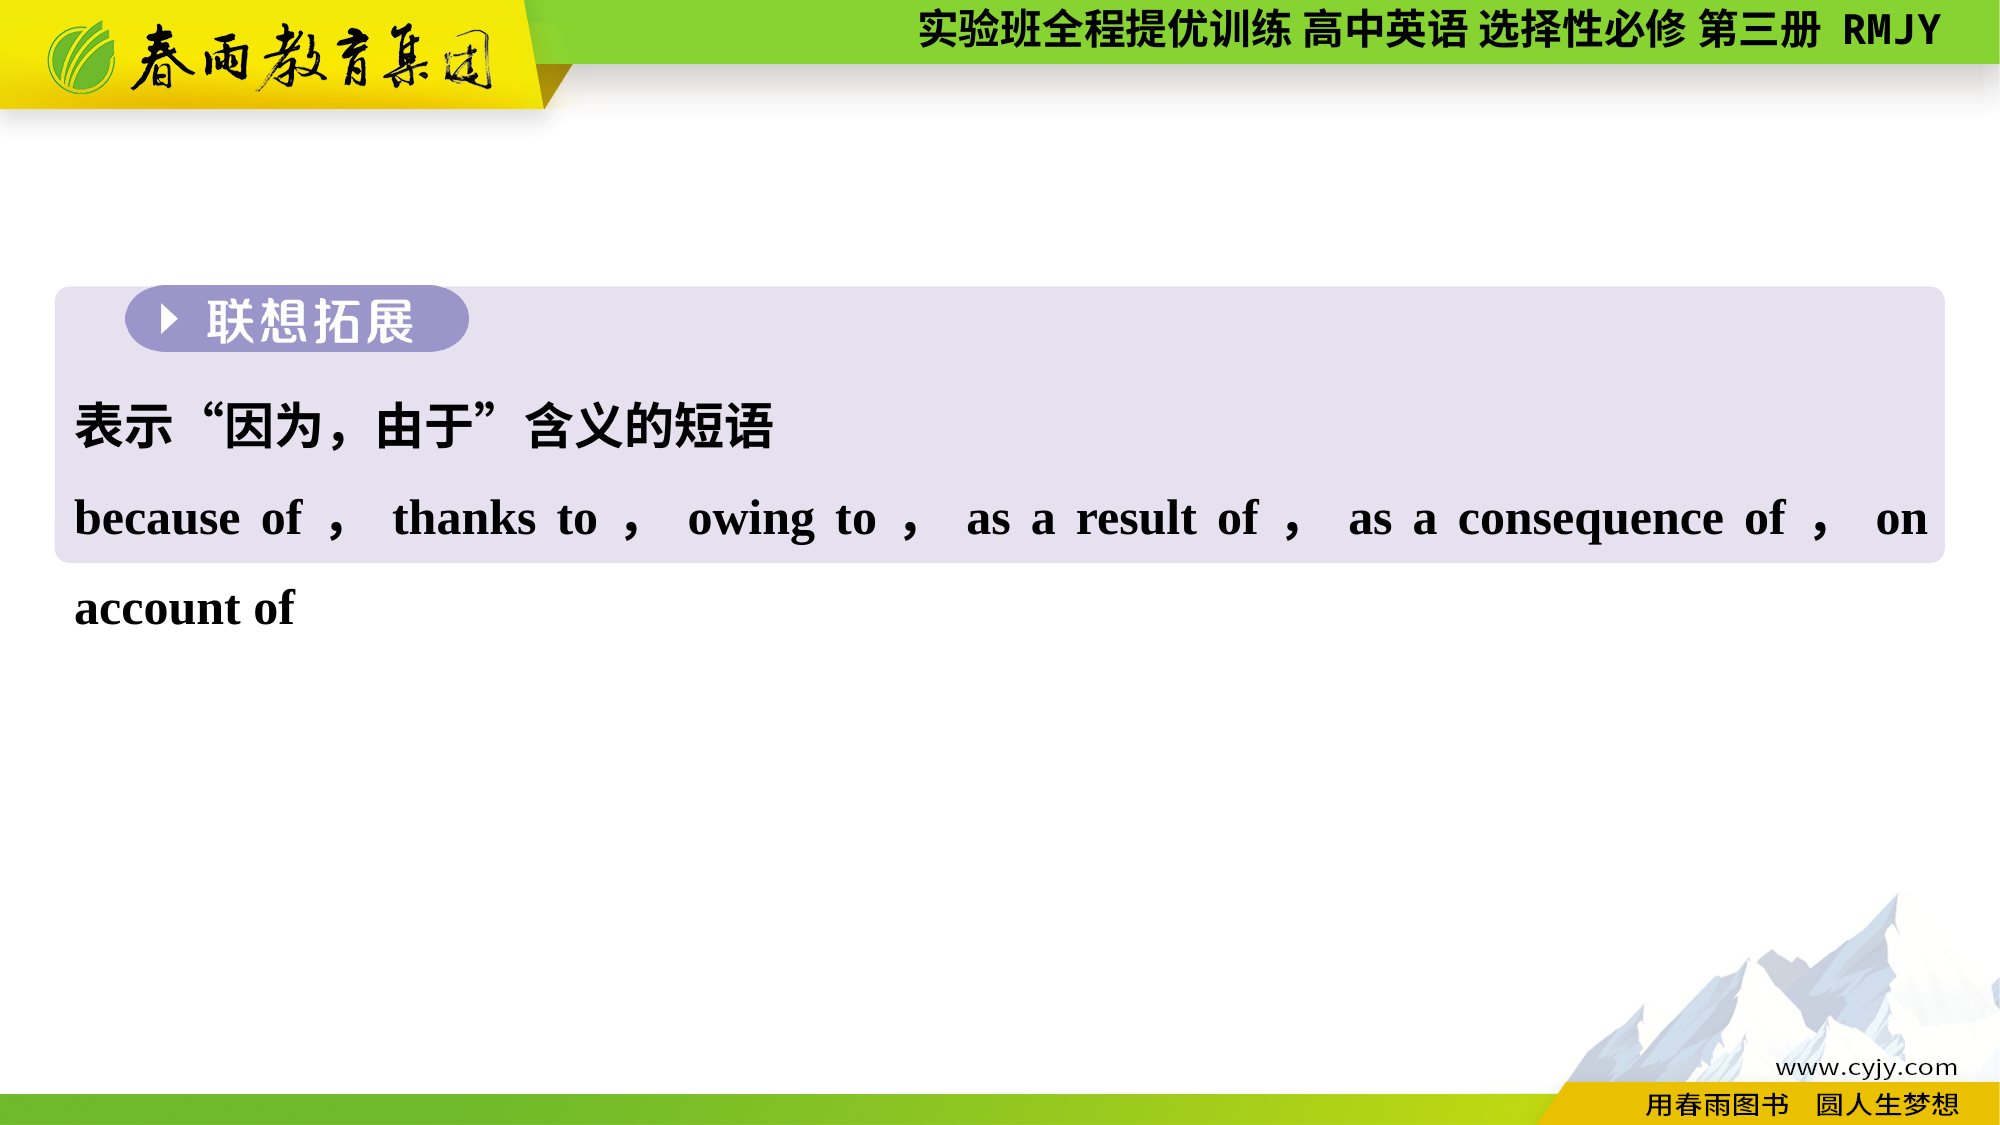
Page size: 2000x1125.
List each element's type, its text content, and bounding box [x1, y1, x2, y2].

text_box [471, 286, 1945, 553]
picture [0, 0, 2000, 1125]
list 表示“因为，由于”含义的短语 because of，thanks to，owing to，as a result of，as a consequence of，on account of [59, 357, 1944, 646]
text_box [54, 286, 123, 559]
